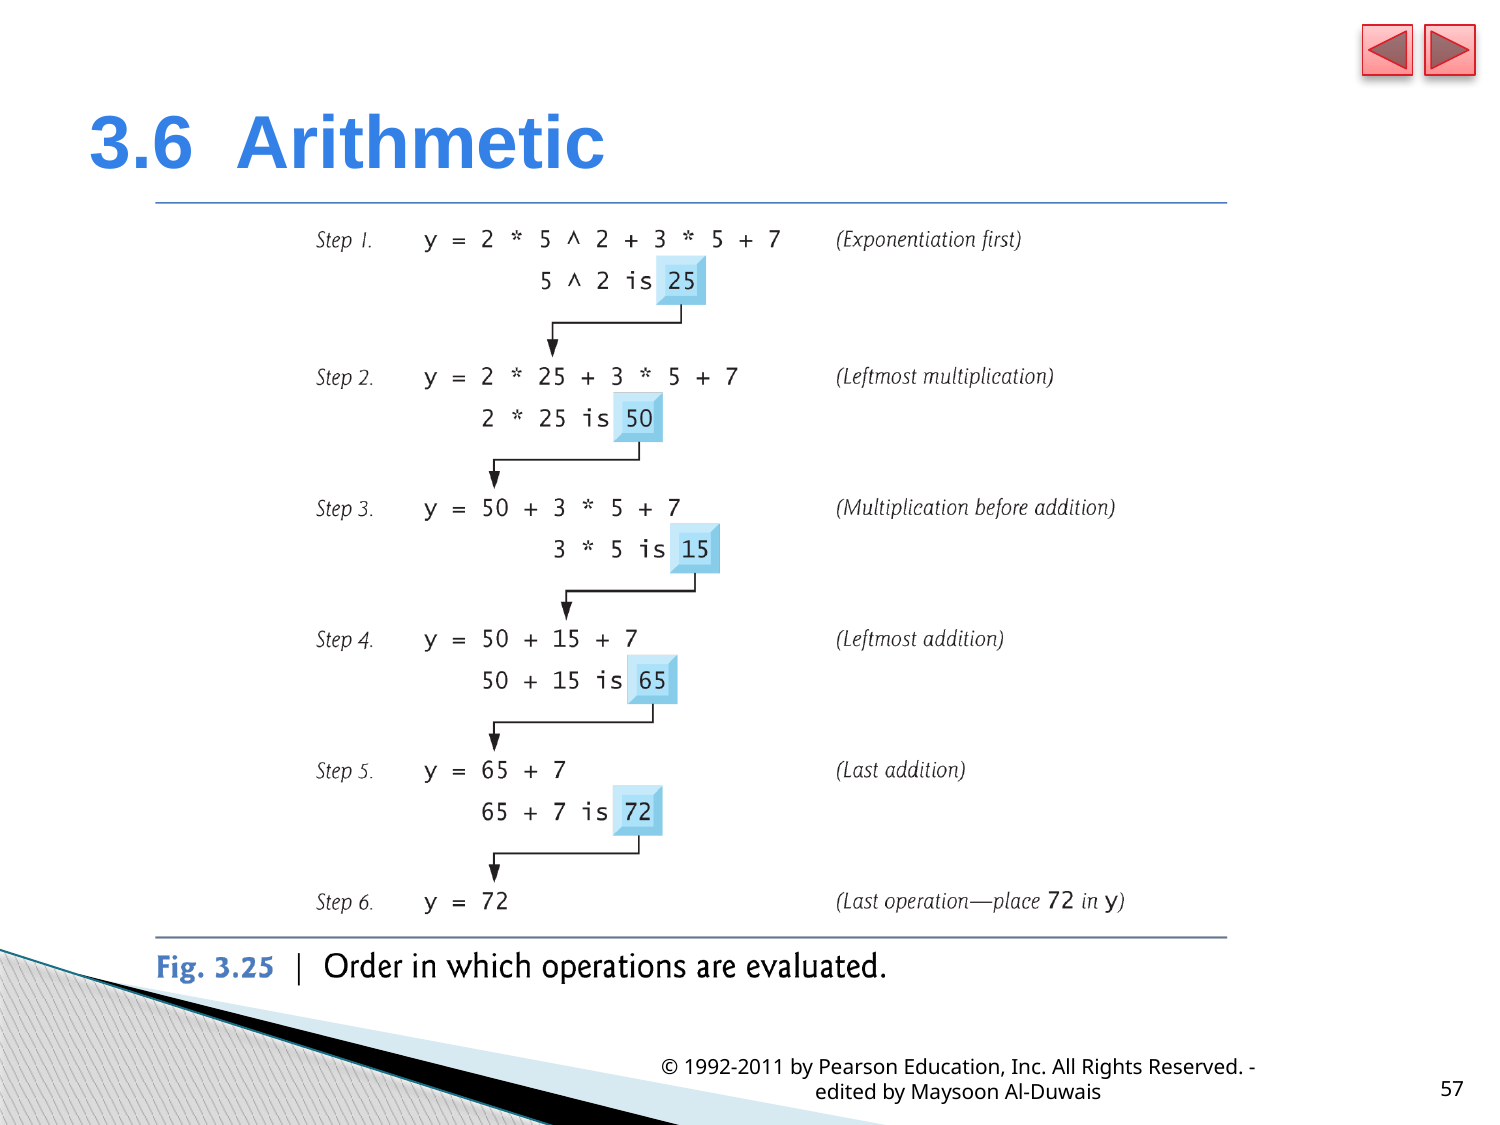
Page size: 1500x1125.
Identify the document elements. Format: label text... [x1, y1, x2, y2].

picture [74, 149, 1500, 1061]
slide_number 57 [1418, 1071, 1479, 1112]
title 3.6 Arithmetic [75, 45, 1425, 149]
footer © 1992-2011 by Pearson Education, Inc. All Rights Reserved. - edited by Maysoon Al-Duwais [612, 1071, 1305, 1112]
